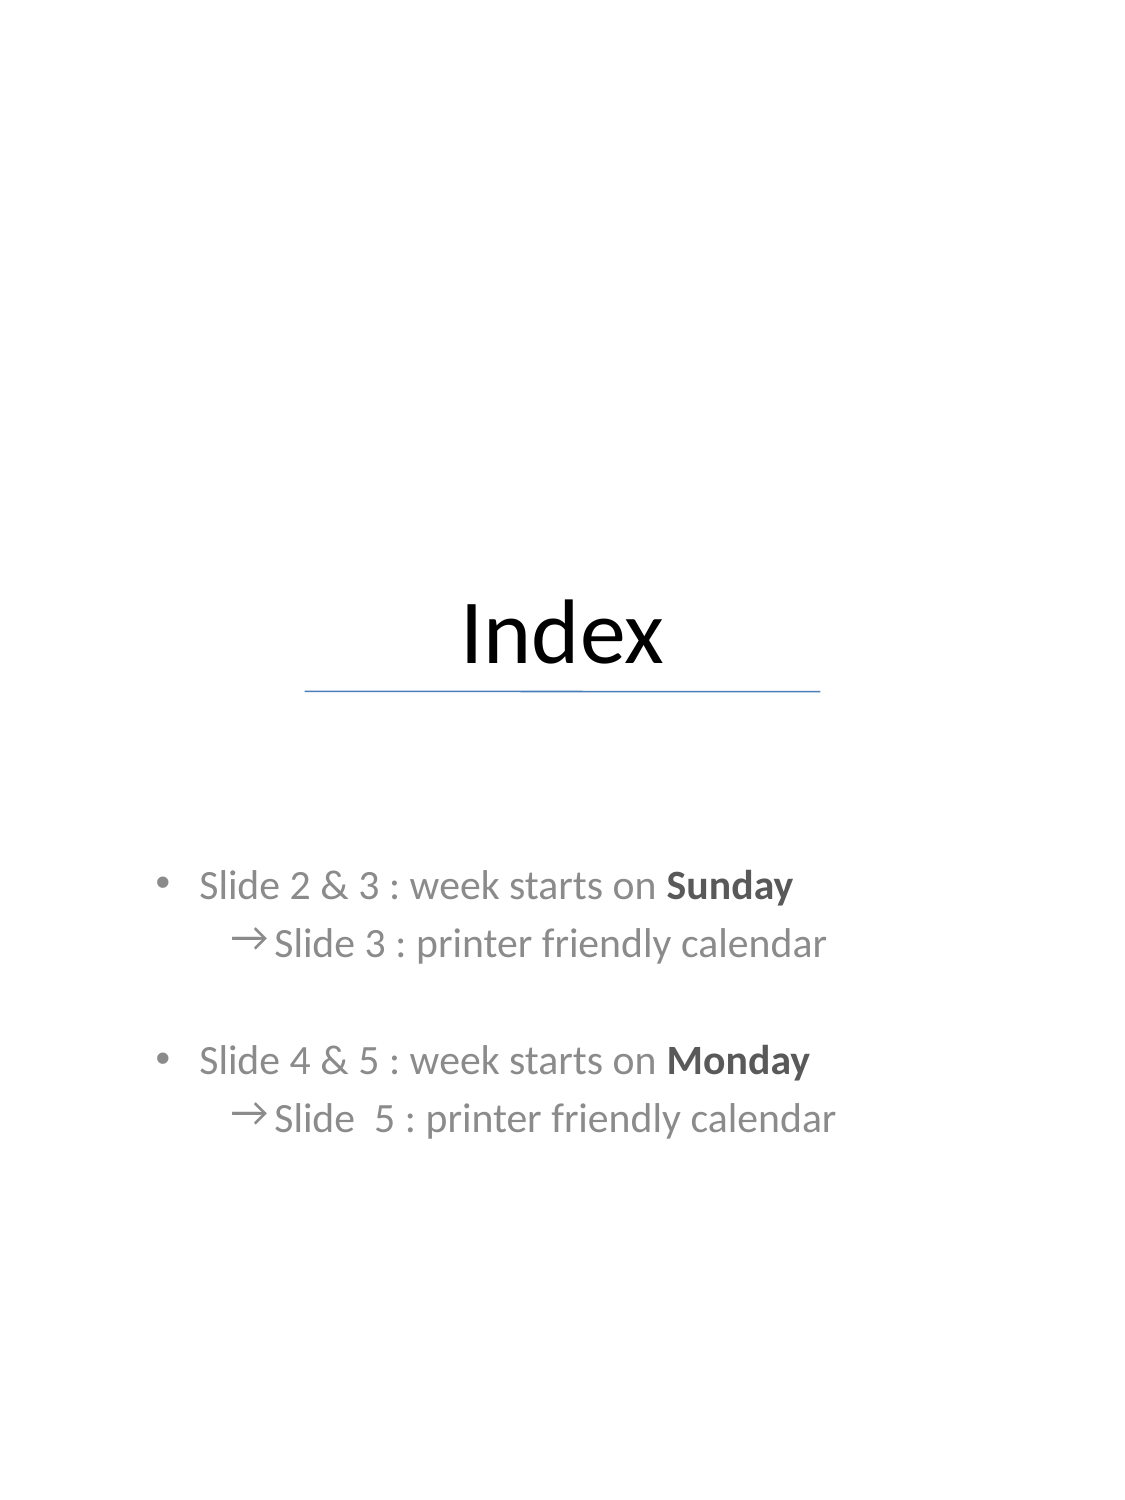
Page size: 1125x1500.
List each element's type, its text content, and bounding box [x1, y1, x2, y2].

title Index [84, 465, 1041, 788]
subtitle Slide 2 & 3 : week starts on Sunday Slide 3 : printer friendly calendar Slide 4 & 5 : week starts on Monday Slide 5 : printer friendly calendar [140, 849, 1032, 1234]
